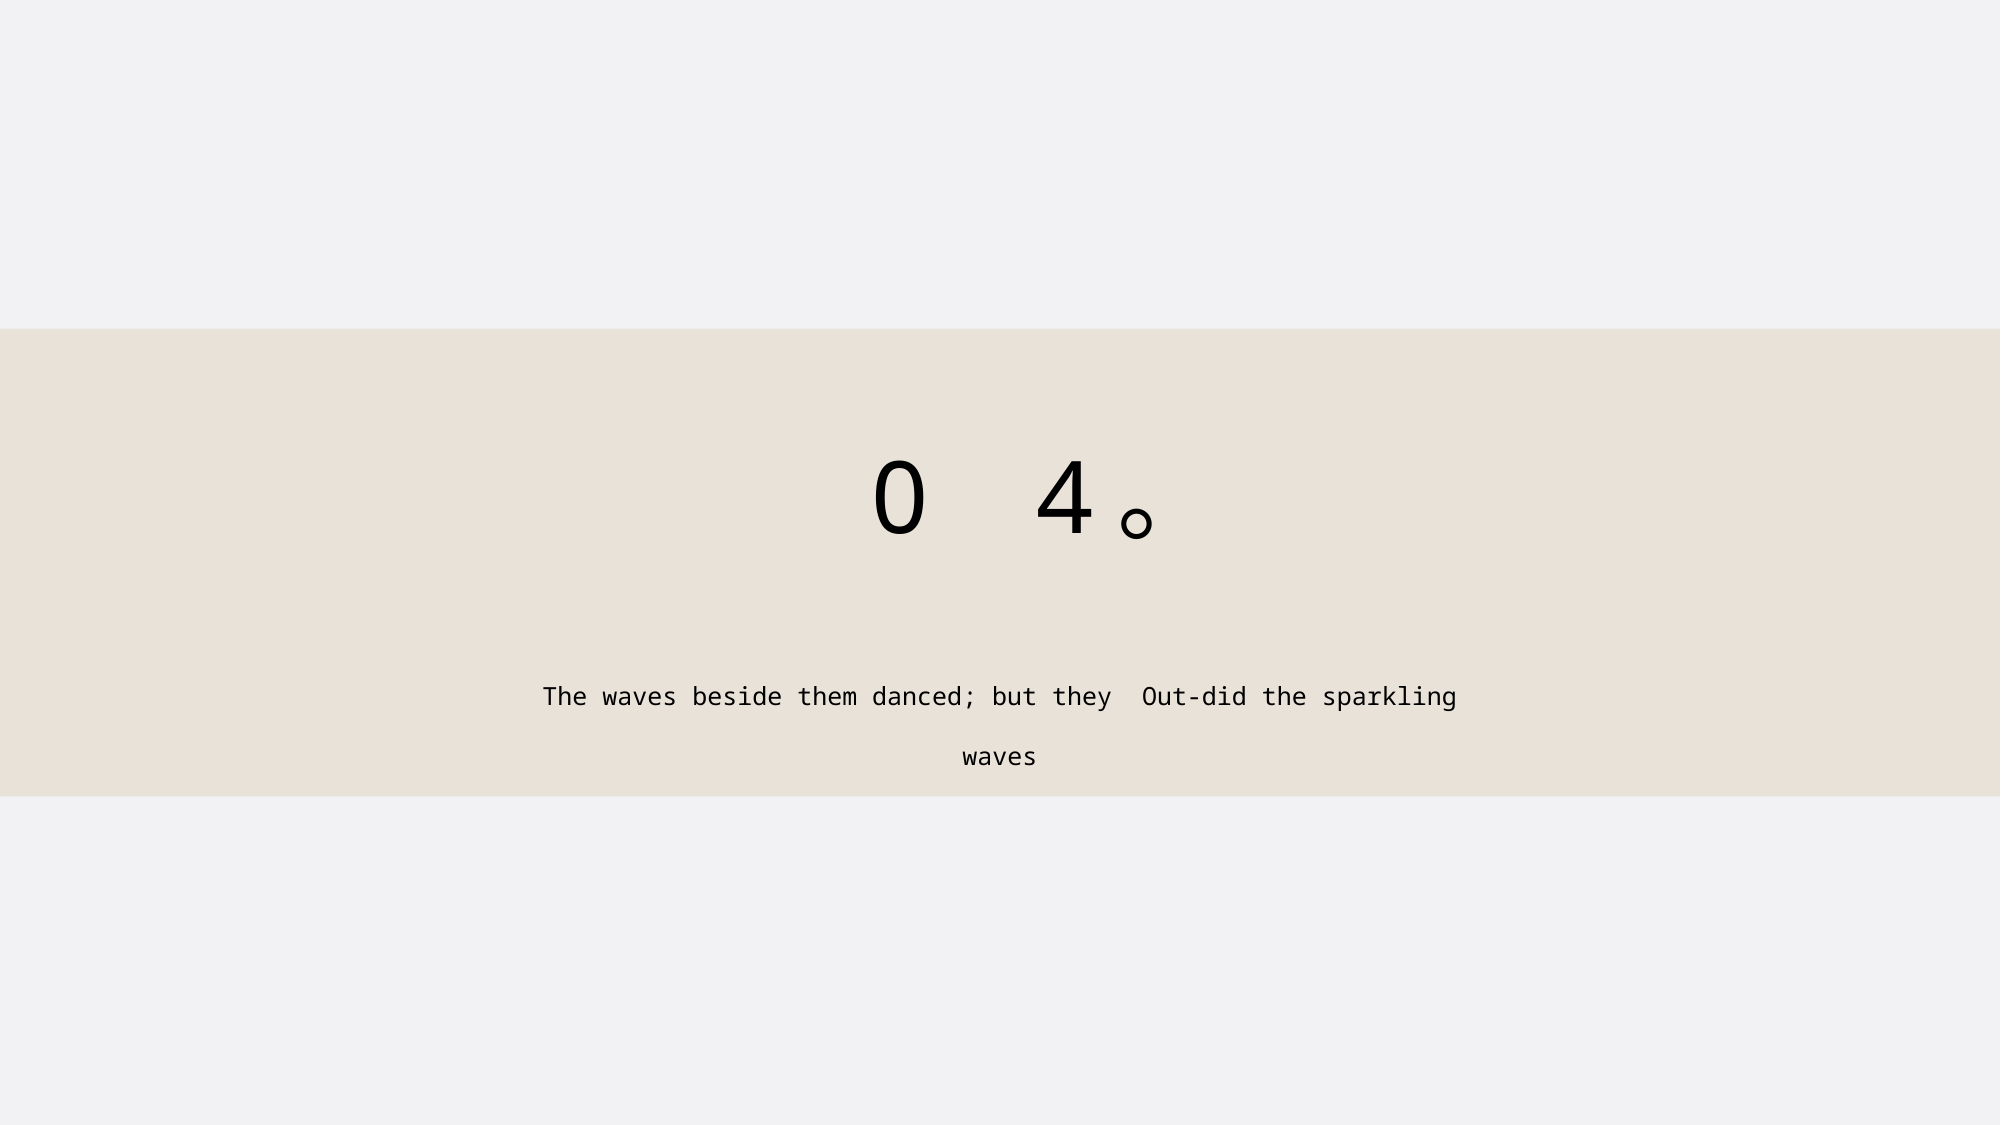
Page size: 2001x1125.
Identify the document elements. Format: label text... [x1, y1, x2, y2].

text_box The waves beside them danced; but they Out-did the sparkling waves [492, 643, 1508, 778]
text_box [0, 328, 2000, 797]
text_box 4。 [999, 426, 1255, 561]
text_box 0 [801, 426, 999, 561]
